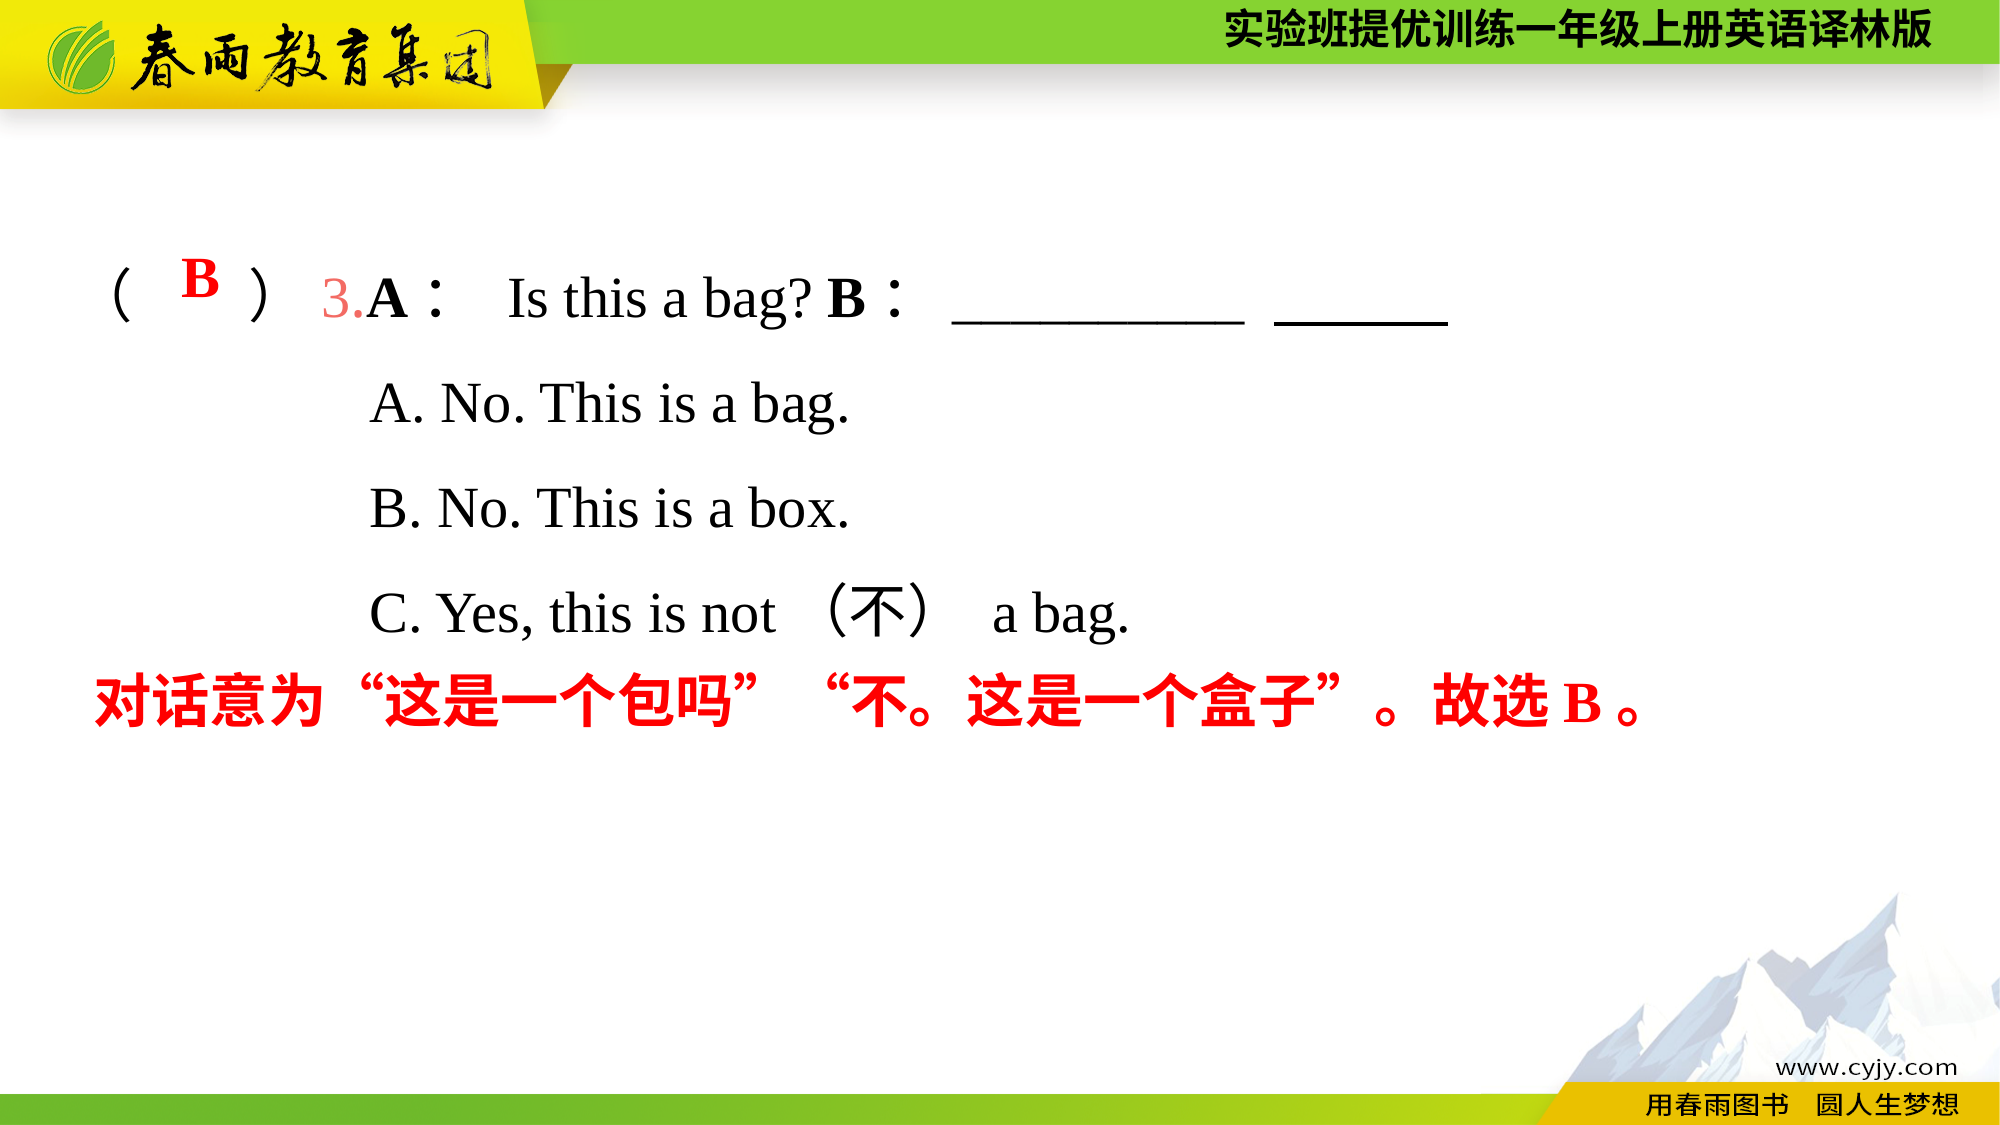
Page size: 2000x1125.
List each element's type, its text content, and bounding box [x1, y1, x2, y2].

picture [0, 0, 2000, 1125]
text_box B [166, 231, 235, 317]
list （ ）3.A： Is this a bag? B：__________ A. No. This is a bag. B. No. This is a box. C. Yes, this is not（不） a bag. [59, 216, 1944, 656]
text_box 对话意为“这是一个包吗”“不。这是一个盒子”。故选B。 [78, 656, 1709, 742]
